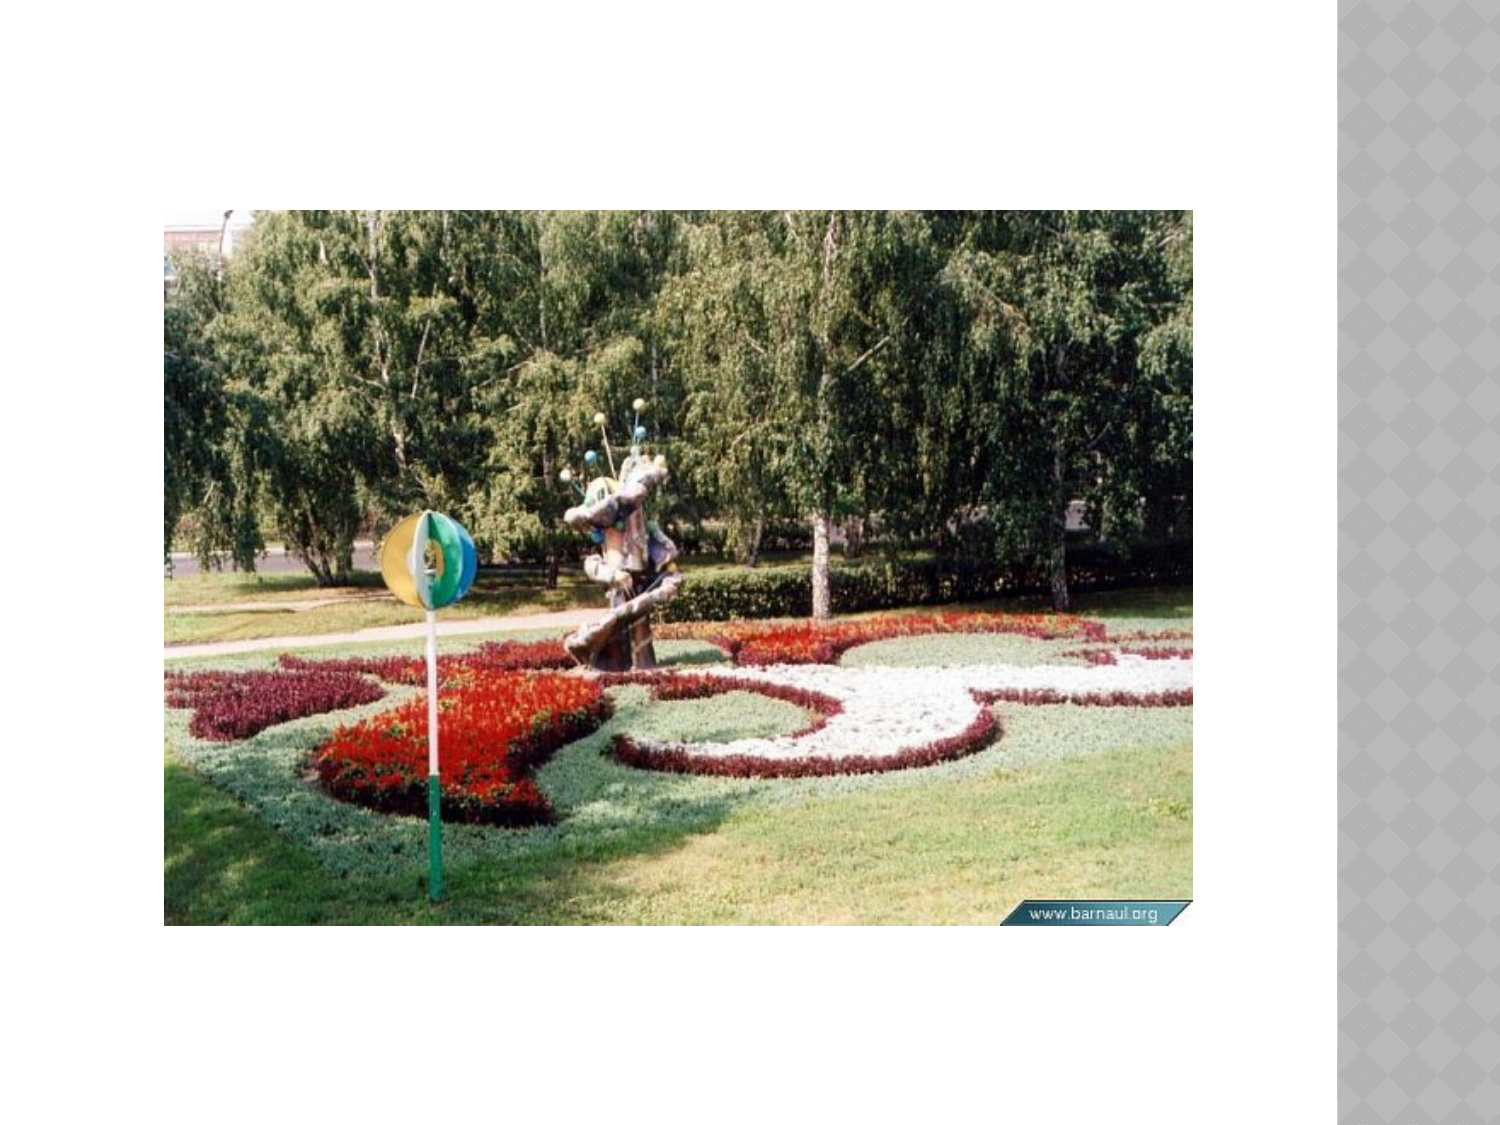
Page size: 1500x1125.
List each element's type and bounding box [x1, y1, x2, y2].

list [163, 210, 1193, 927]
